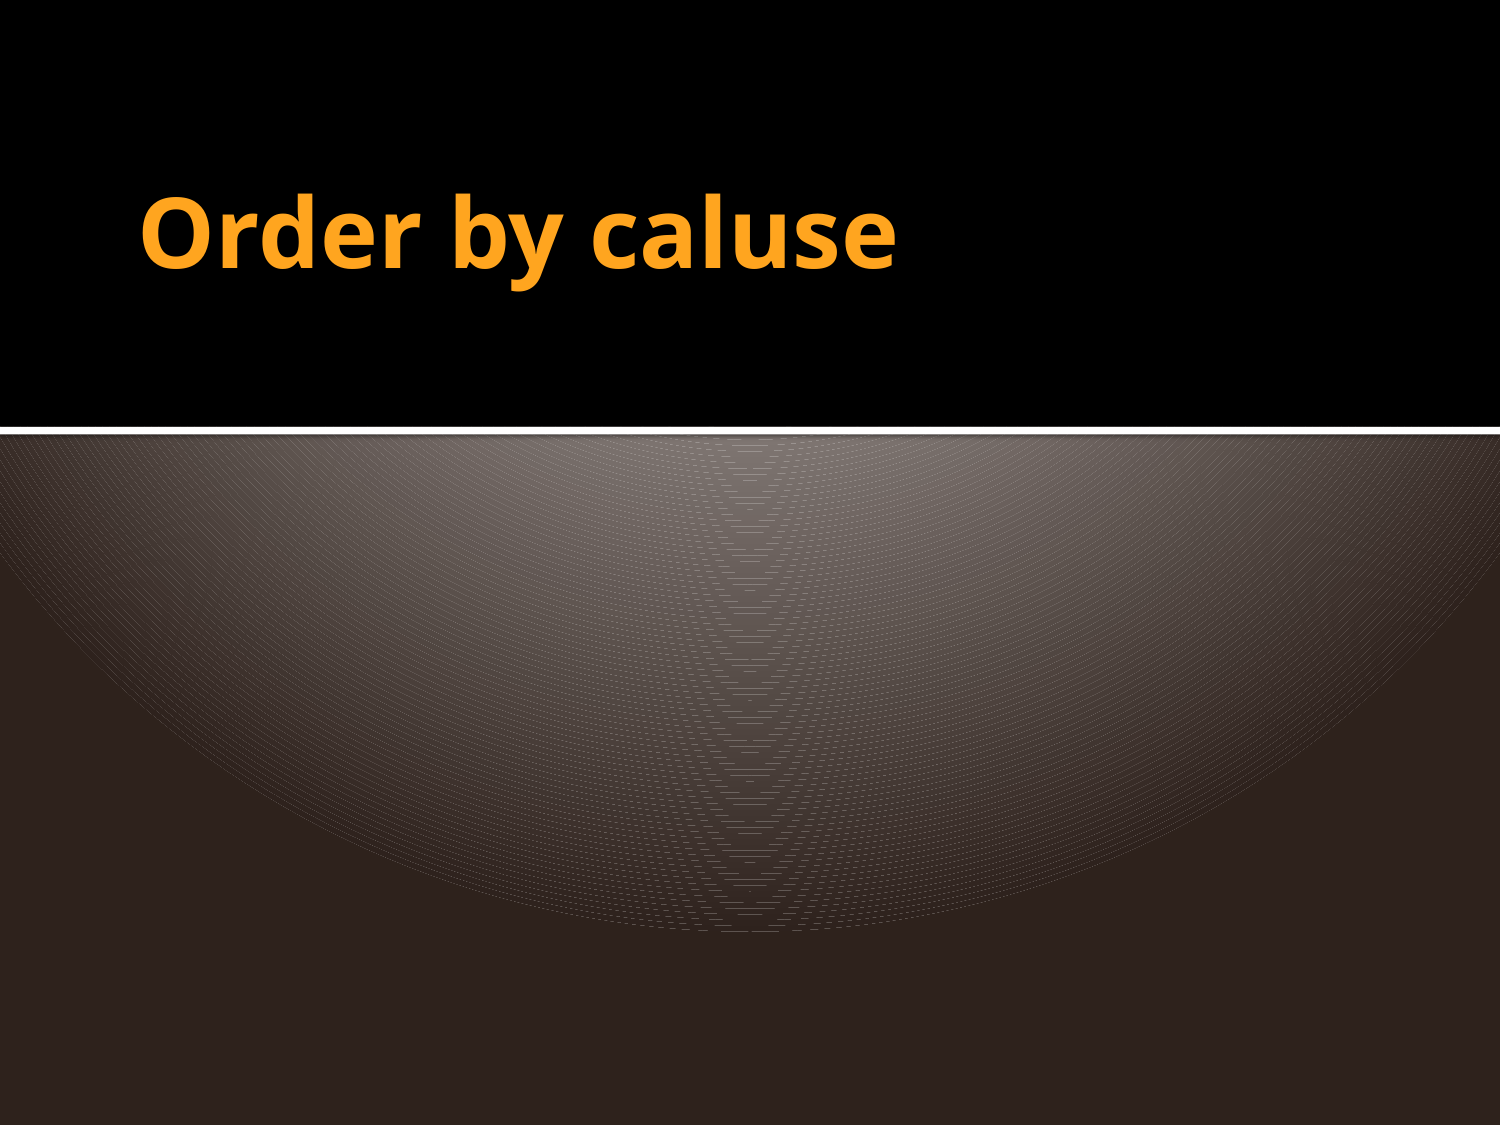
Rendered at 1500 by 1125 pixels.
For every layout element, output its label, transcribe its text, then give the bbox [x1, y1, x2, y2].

title Order by caluse [123, 19, 1438, 288]
